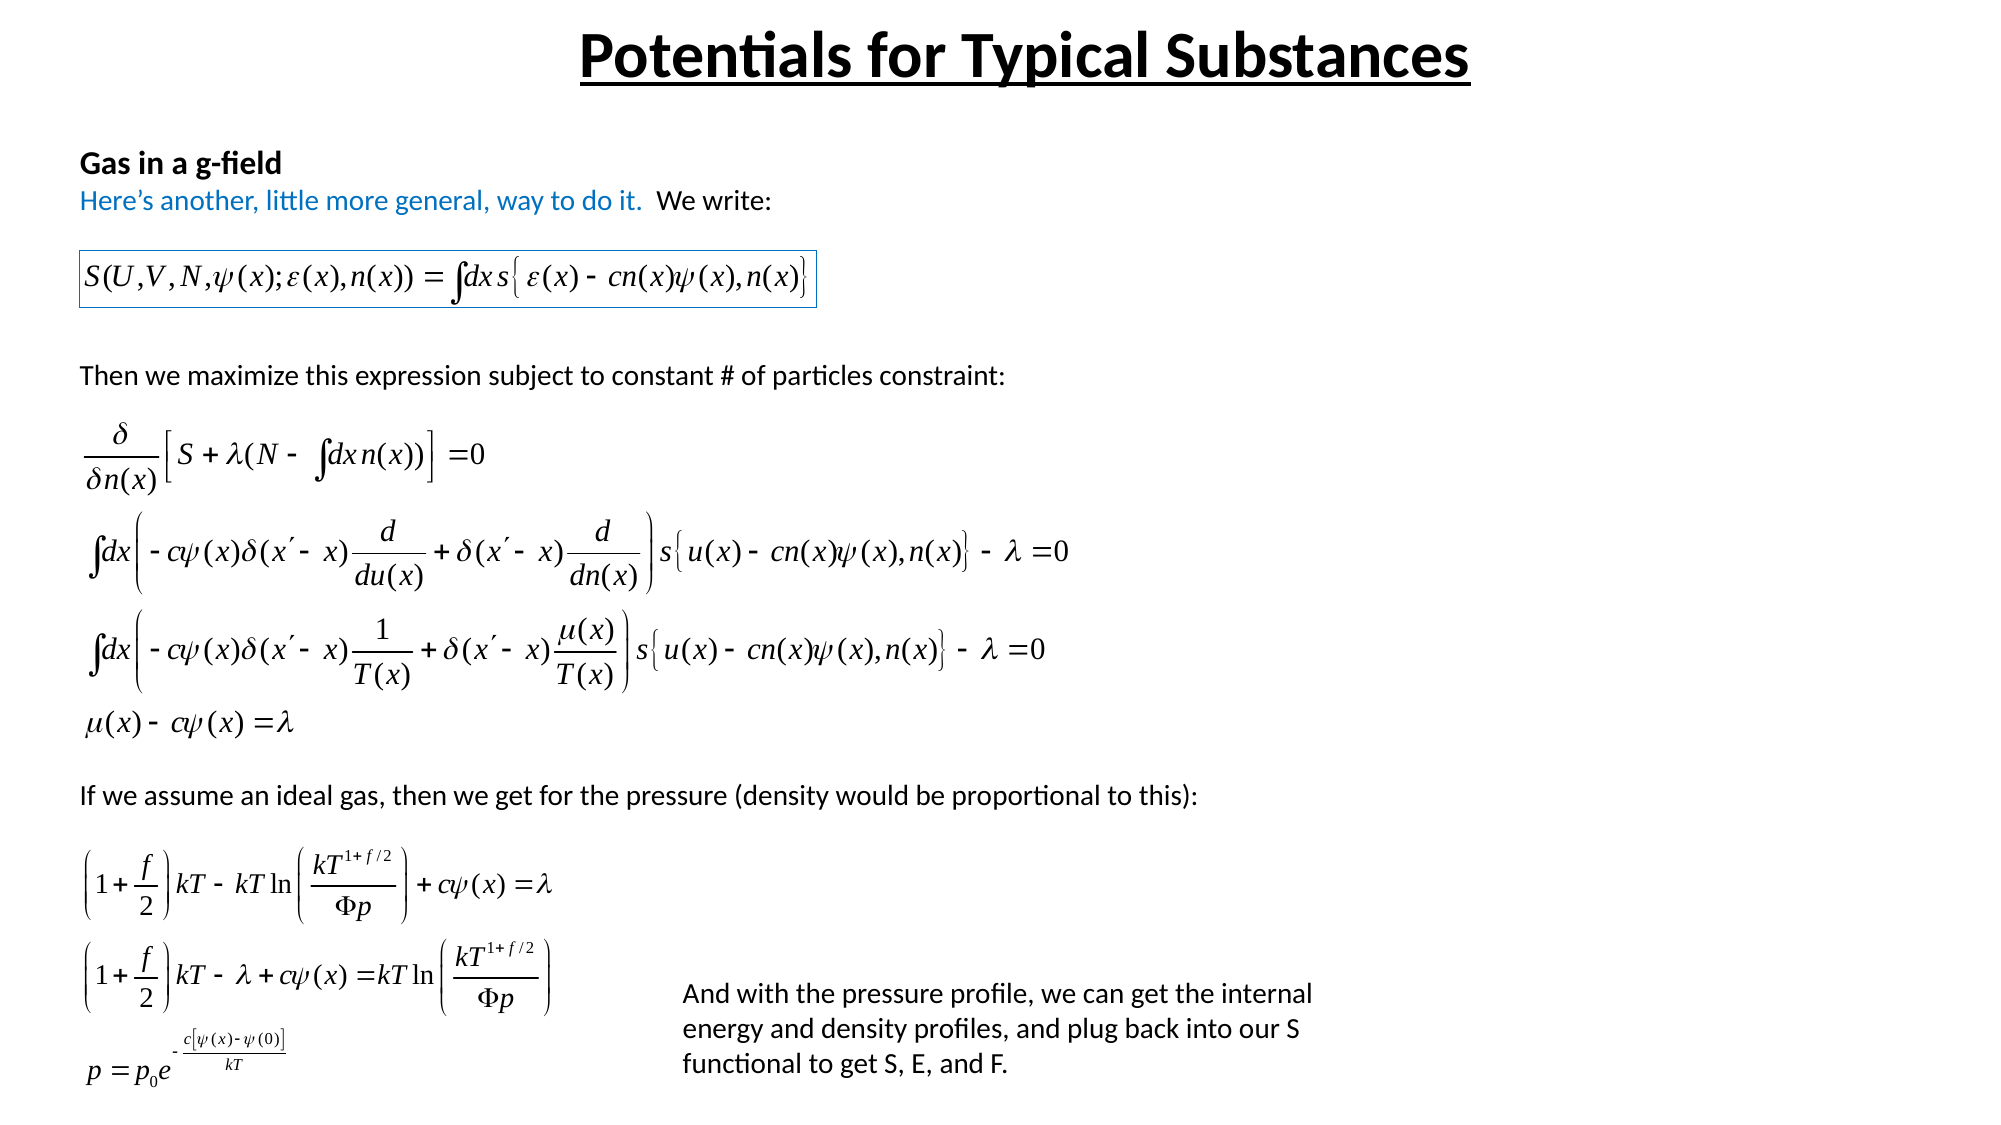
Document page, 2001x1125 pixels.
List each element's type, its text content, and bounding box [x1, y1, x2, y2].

text_box Gas in a g-field Here’s another, little more general, way to do it. We write: [64, 133, 1924, 224]
text_box Potentials for Typical Substances [545, 12, 1506, 100]
text_box Then we maximize this expression subject to constant # of particles constraint: [64, 349, 1118, 400]
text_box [79, 841, 559, 1093]
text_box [79, 414, 1075, 747]
text_box If we assume an ideal gas, then we get for the pressure (density would be proportional to this): [64, 768, 1272, 819]
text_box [79, 250, 817, 308]
text_box And with the pressure profile, we can get the internal energy and density profiles, and plug back into our S functional to get S, E, and F. [668, 967, 1400, 1087]
